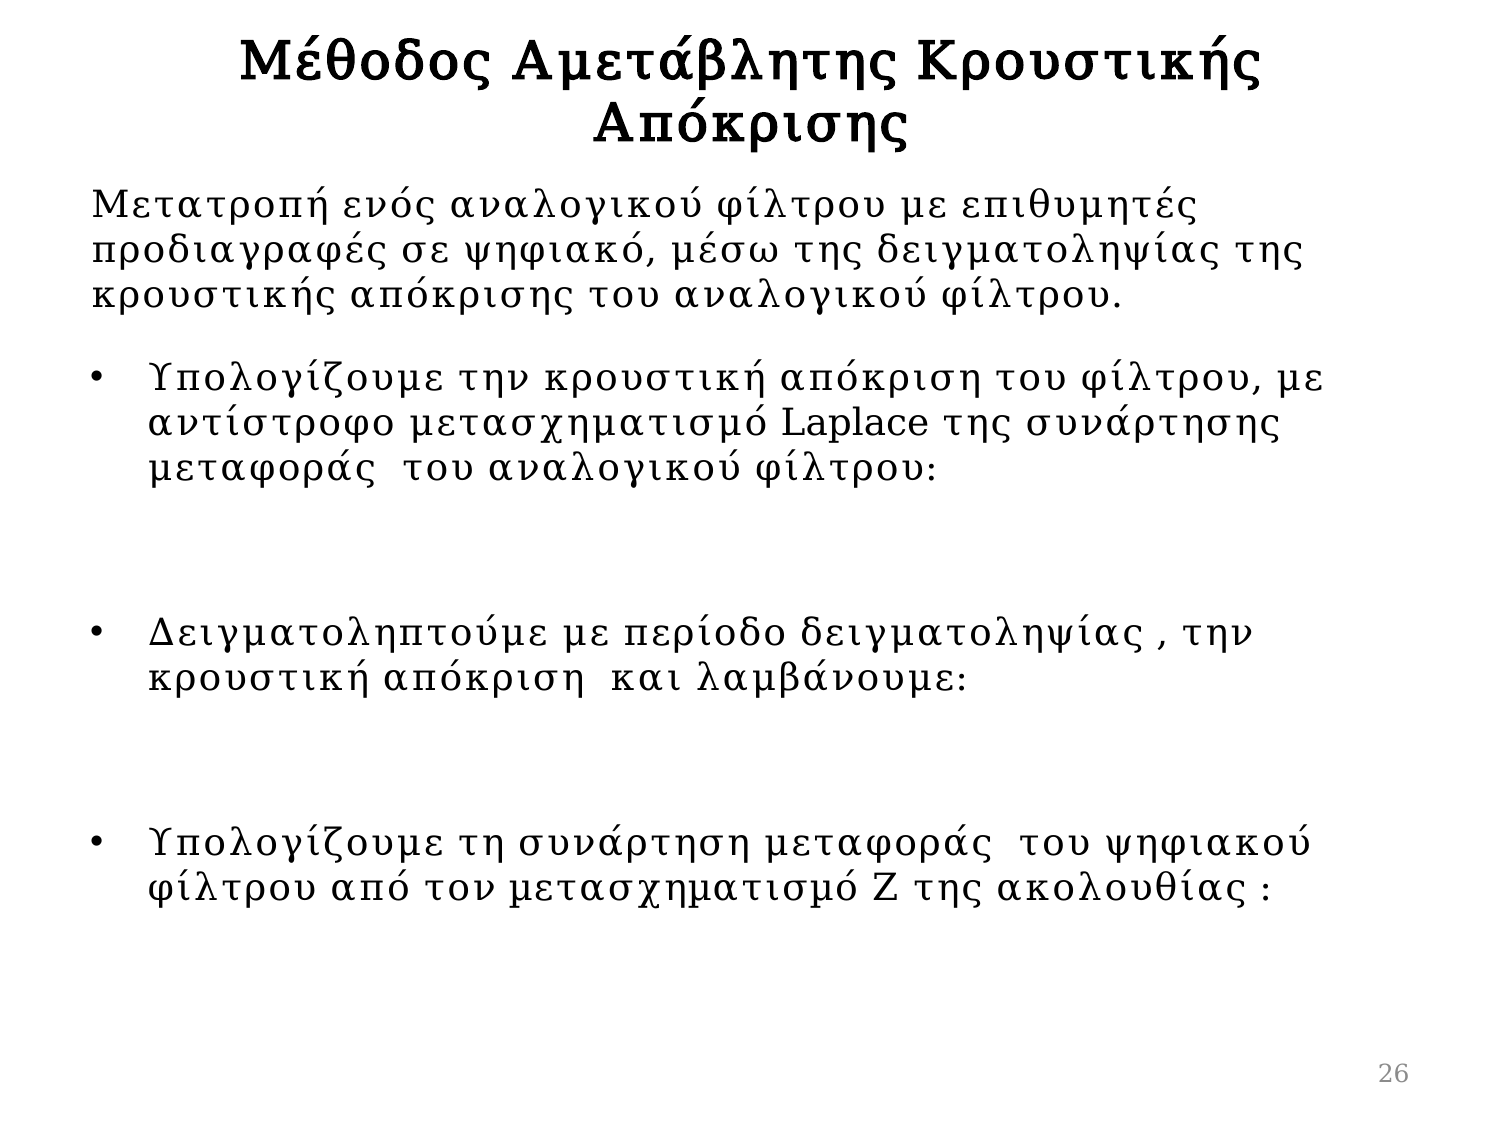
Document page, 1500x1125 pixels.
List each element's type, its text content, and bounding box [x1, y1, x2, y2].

title Μέθοδος Αμετάβλητης Κρουστικής Απόκρισης [75, 19, 1425, 159]
slide_number 26 [1222, 1042, 1425, 1103]
